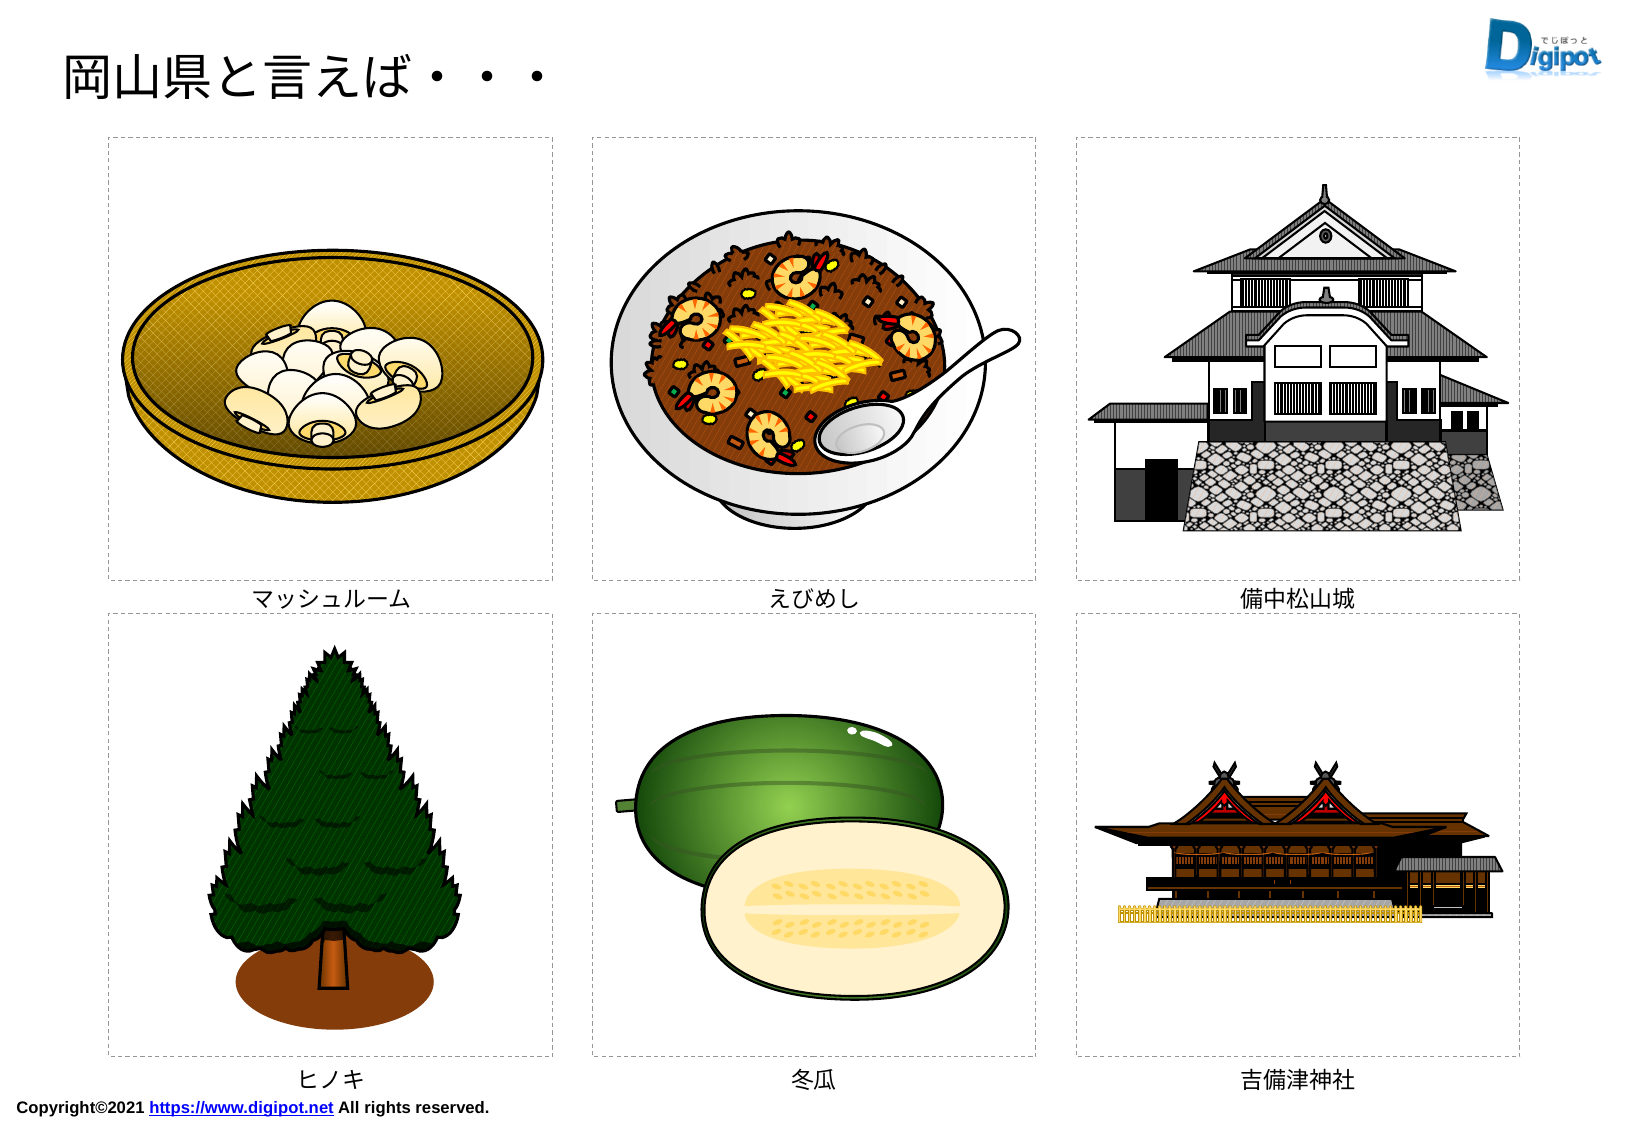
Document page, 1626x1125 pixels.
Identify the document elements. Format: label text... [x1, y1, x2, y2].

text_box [208, 648, 461, 1030]
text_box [122, 250, 544, 503]
text_box ヒノキ [104, 1058, 558, 1101]
text_box 備中松山城 [1071, 577, 1525, 620]
text_box 岡山県と言えば・・・ [47, 38, 578, 113]
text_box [1094, 762, 1503, 923]
text_box 吉備津神社 [1071, 1058, 1525, 1101]
text_box 冬瓜 [587, 1058, 1041, 1101]
picture [1485, 18, 1602, 82]
text_box えびめし [587, 577, 1041, 620]
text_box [610, 210, 1021, 529]
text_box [616, 715, 1009, 1000]
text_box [1088, 184, 1509, 531]
text_box マッシュルーム [104, 577, 558, 620]
